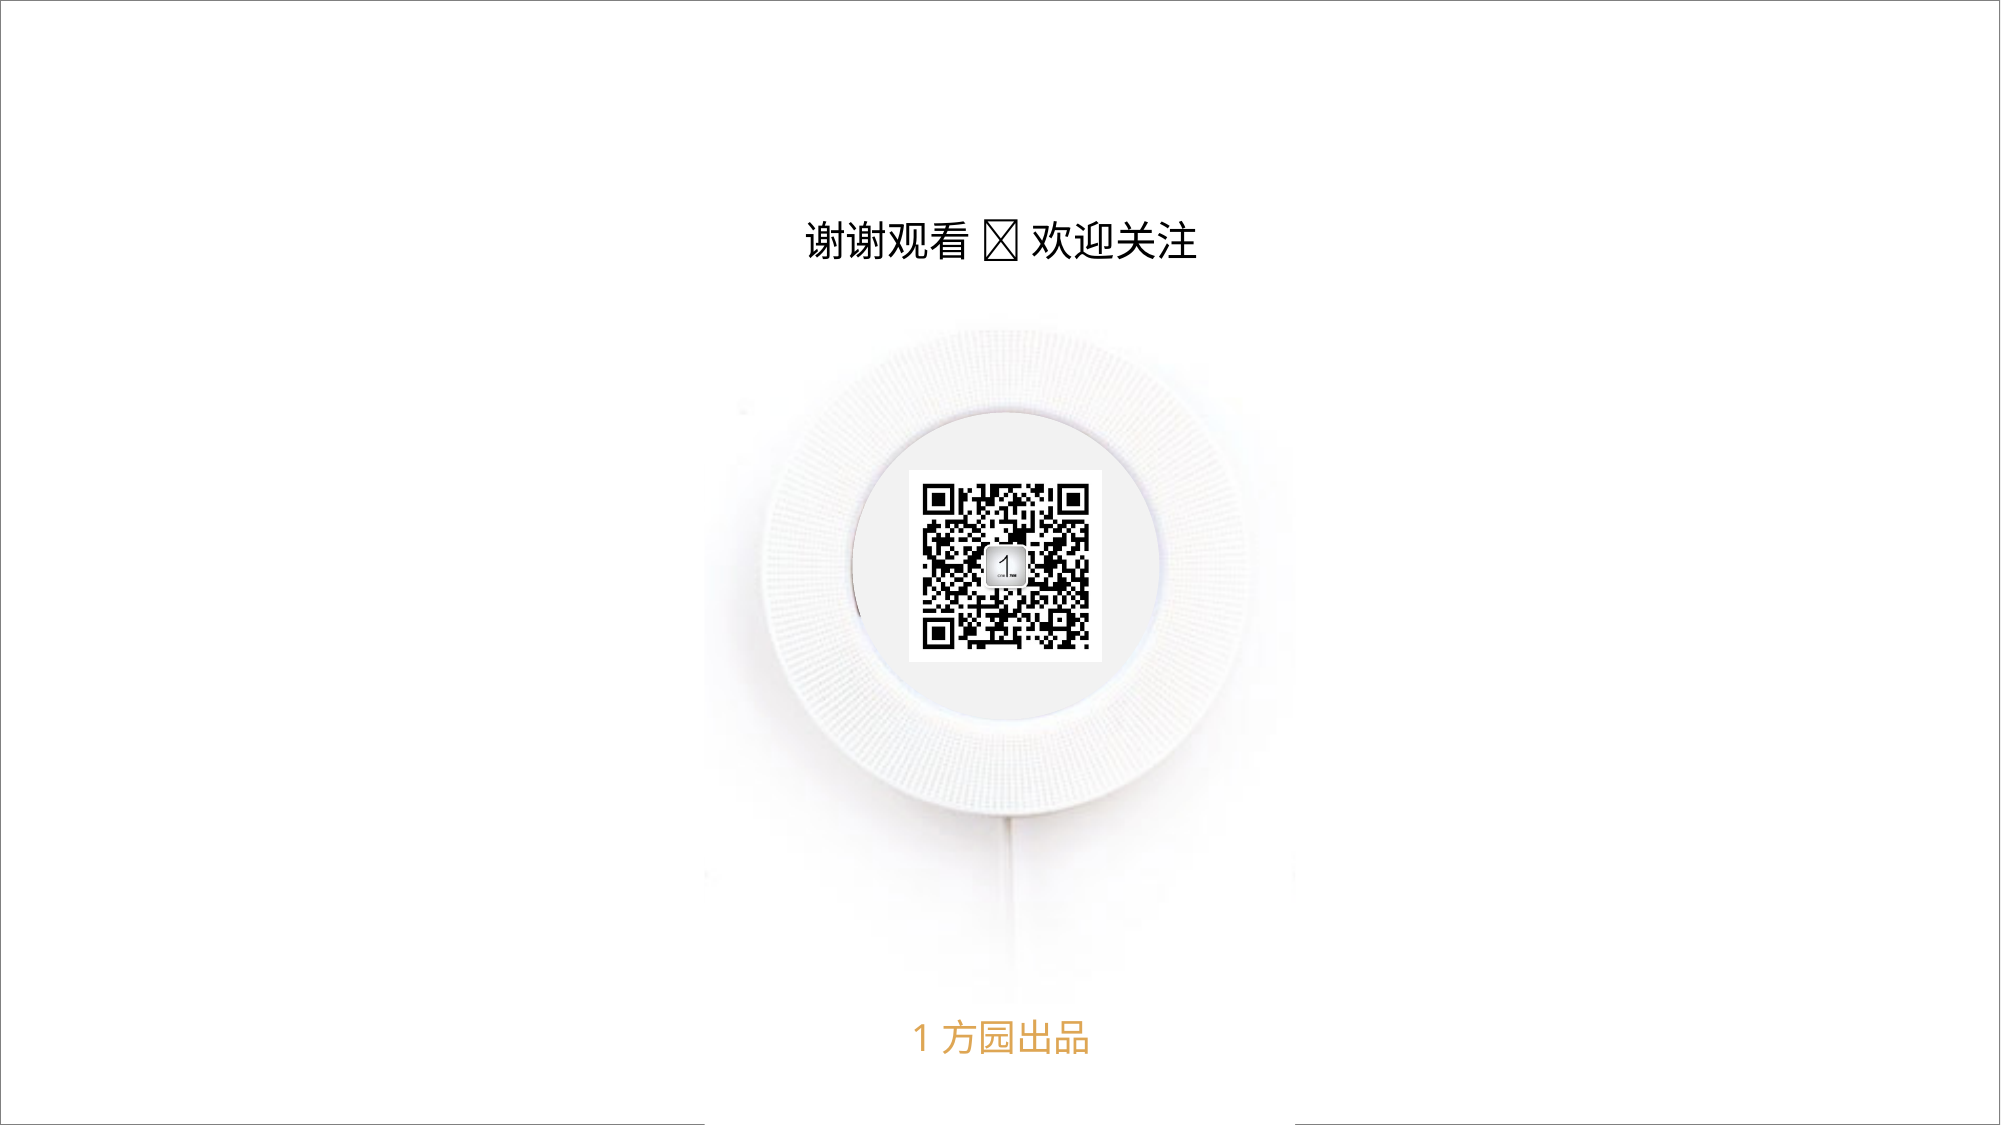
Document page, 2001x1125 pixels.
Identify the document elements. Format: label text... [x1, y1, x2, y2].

text_box 谢谢观看  欢迎关注 [789, 207, 1214, 263]
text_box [852, 412, 1160, 720]
picture [704, 263, 1296, 1125]
